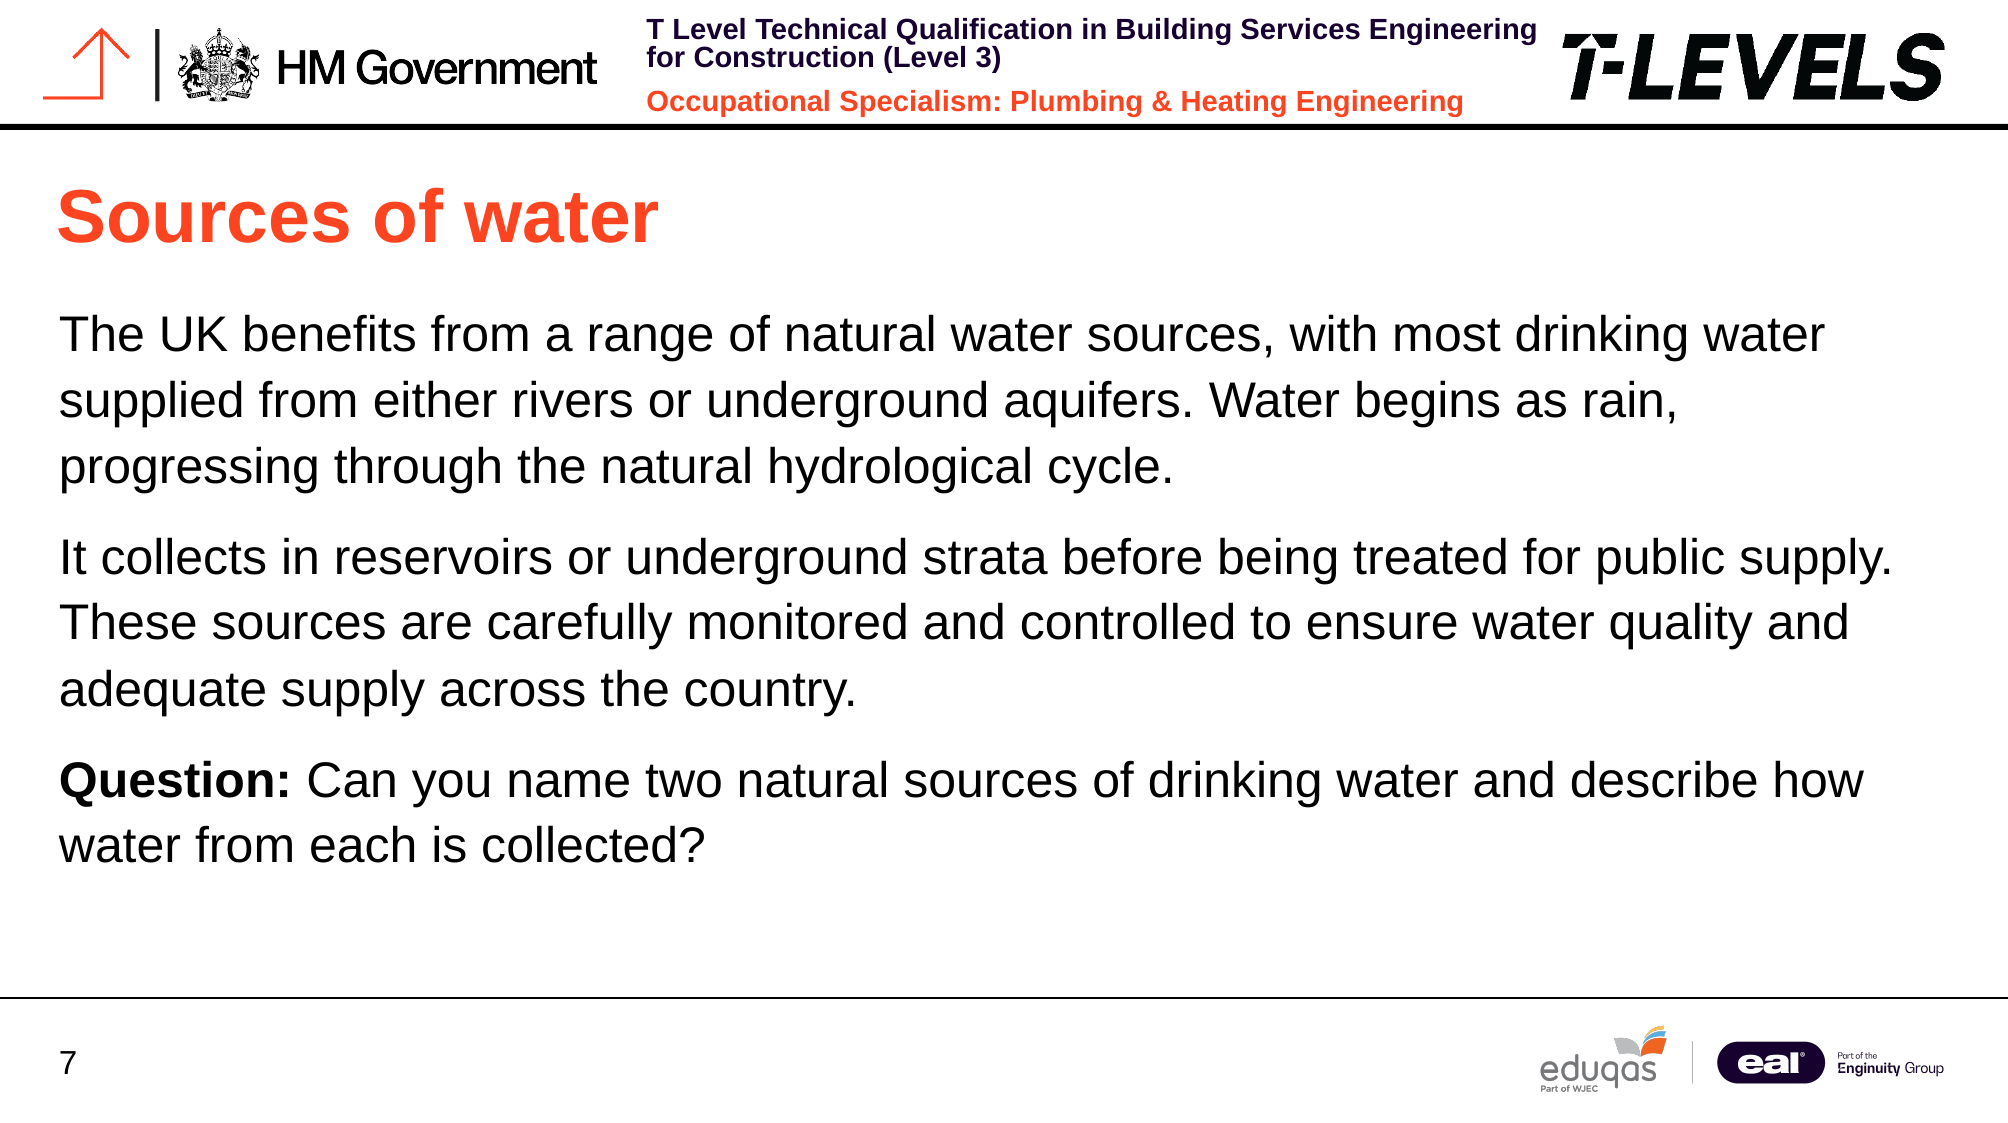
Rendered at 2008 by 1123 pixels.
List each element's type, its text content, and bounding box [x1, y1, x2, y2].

picture [1543, 25, 1964, 108]
picture [38, 27, 136, 100]
list The UK benefits from a range of natural water sources, with most drinking water supplied from either rivers or underground aquifers. Water begins as rain, progressing through the natural hydrological cycle. It collects in reservoirs or underground strata before being treated for public supply. These sources are carefully monitored and controlled to ensure water quality and adequate supply across the country. Question: Can you name two natural sources of drinking water and describe how water from each is collected? [59, 295, 1949, 975]
picture [1535, 1021, 1949, 1097]
title Sources of water [41, 111, 1949, 314]
picture [155, 28, 597, 102]
